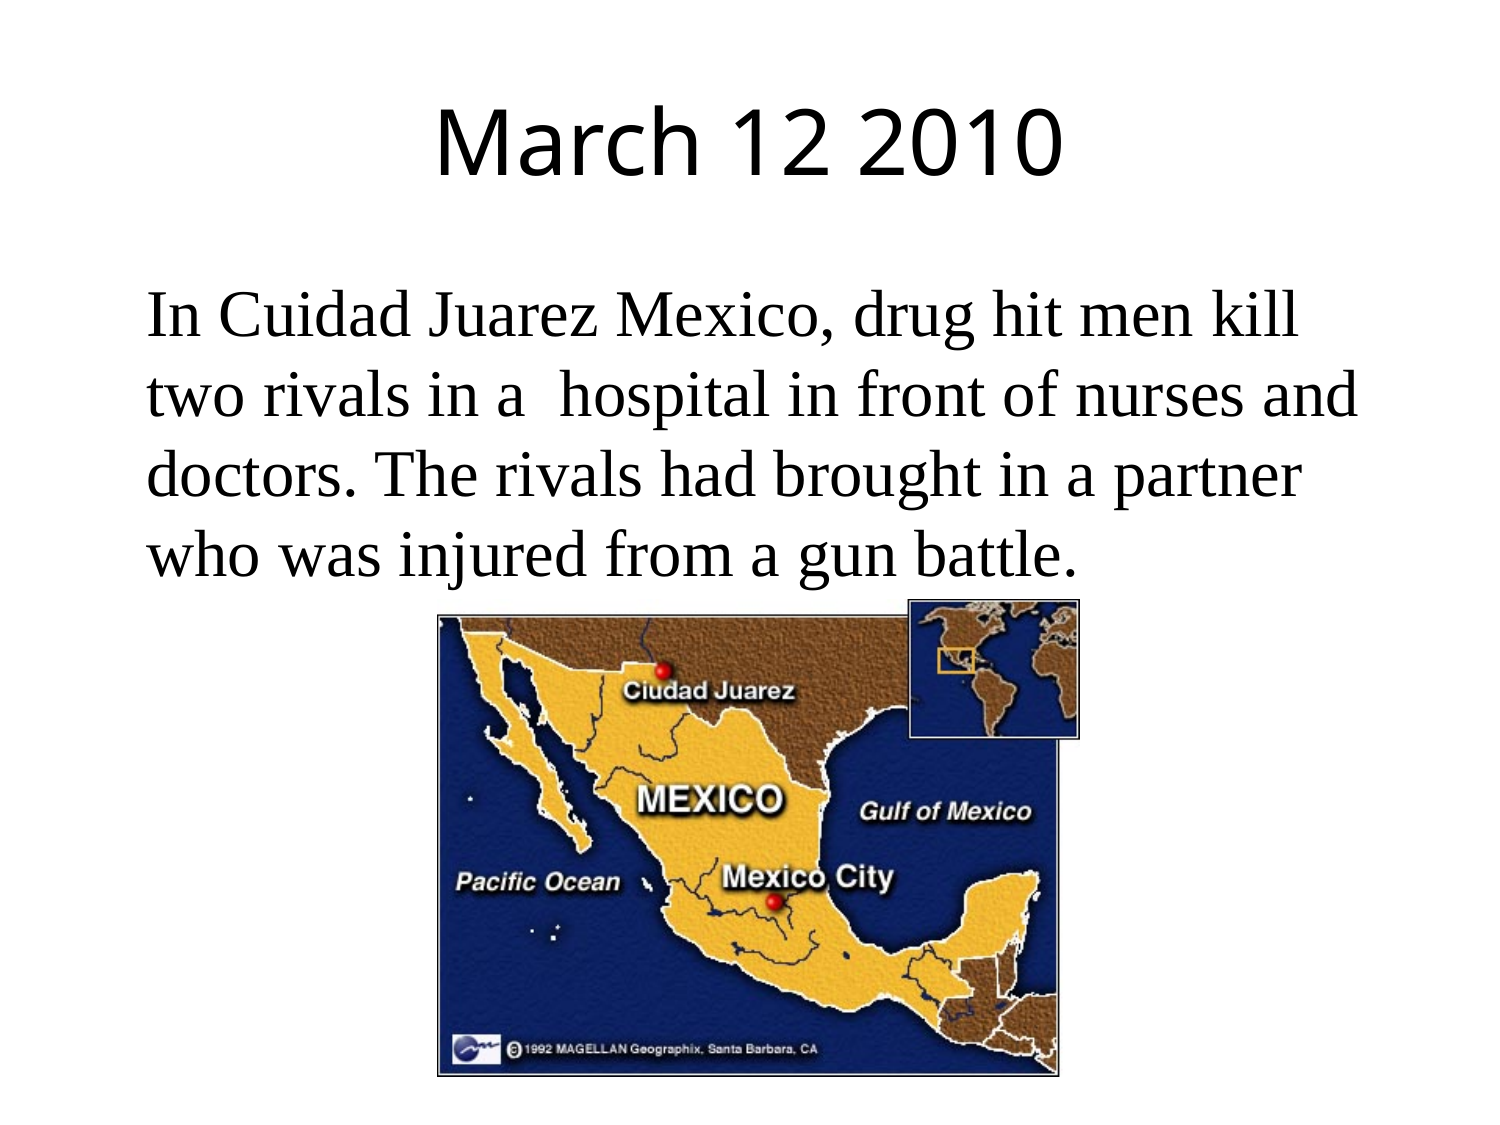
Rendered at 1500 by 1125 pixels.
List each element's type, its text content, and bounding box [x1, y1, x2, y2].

list In Cuidad Juarez Mexico, drug hit men kill two rivals in a hospital in front of nurses and doctors. The rivals had brought in a partner who was injured from a gun battle. [75, 262, 1425, 638]
title March 12 2010 [75, 45, 1425, 233]
picture [437, 599, 1080, 1077]
